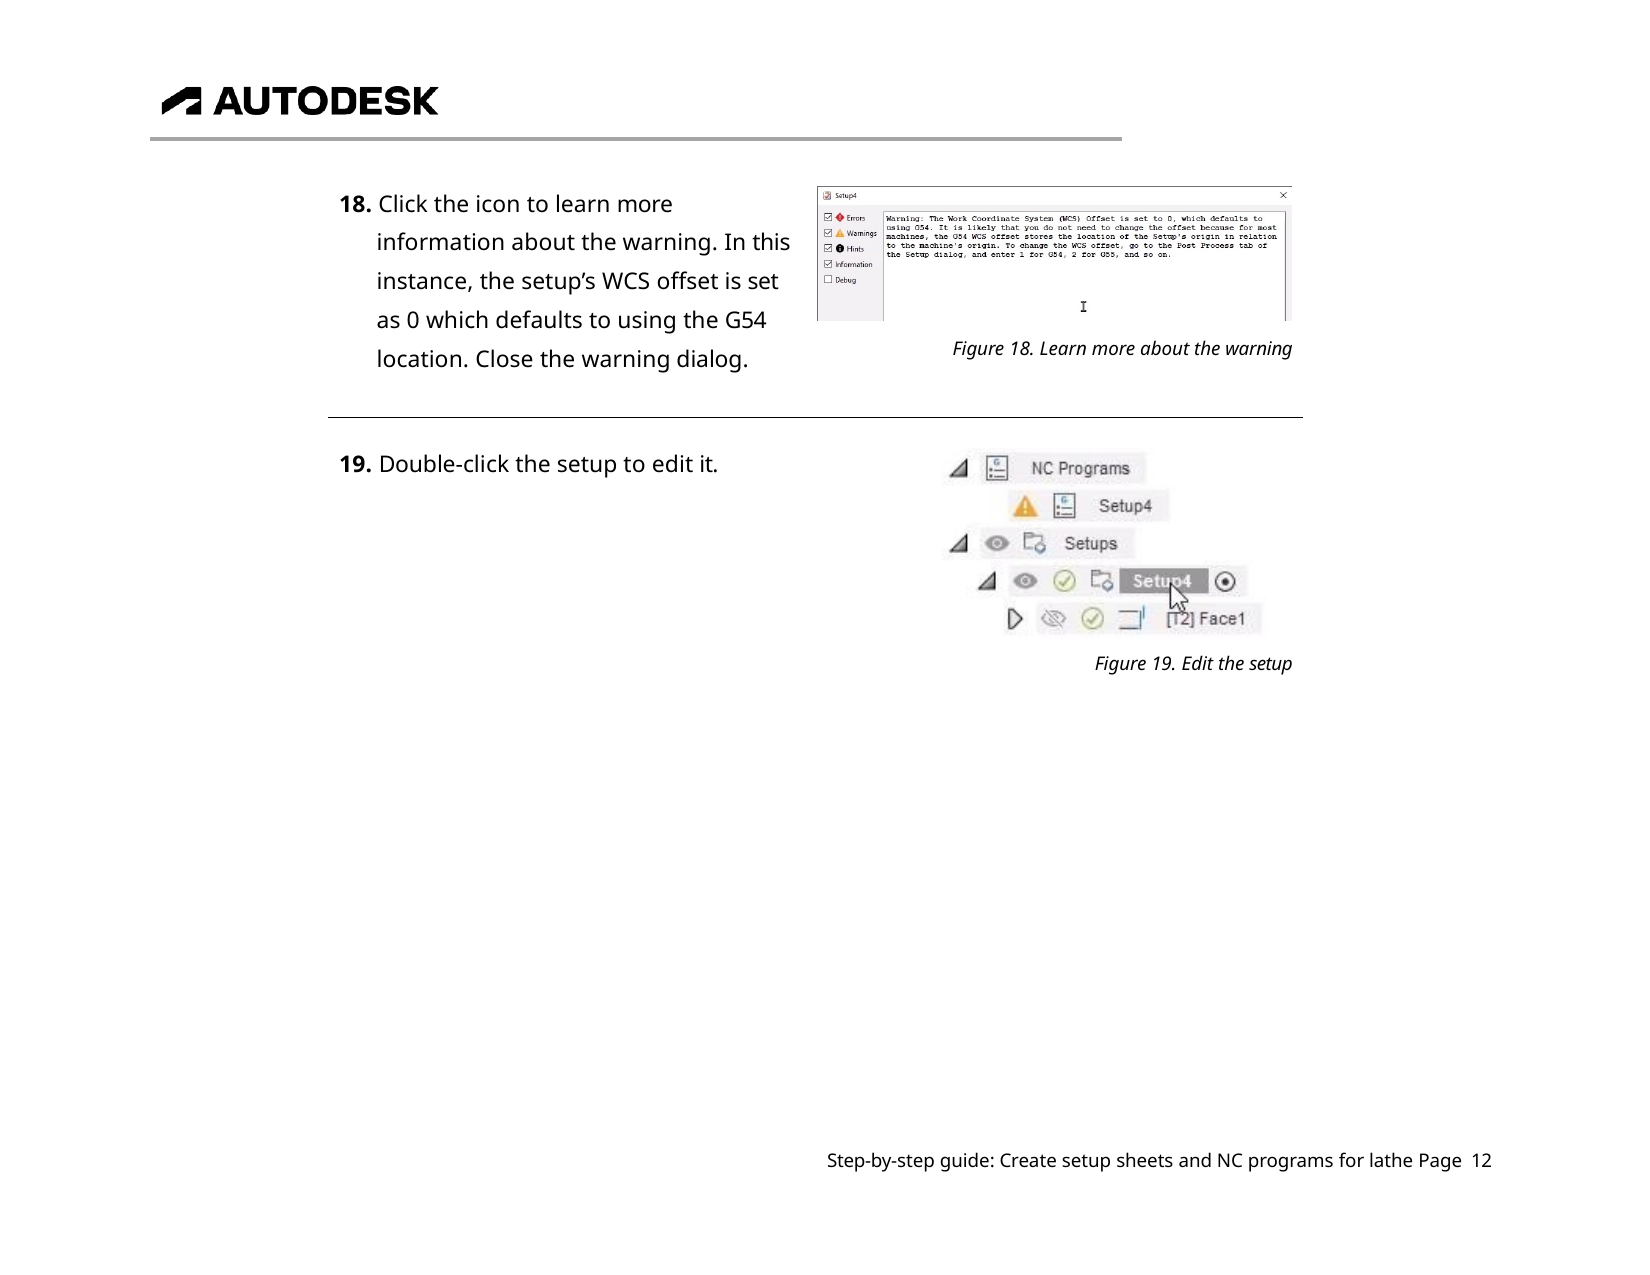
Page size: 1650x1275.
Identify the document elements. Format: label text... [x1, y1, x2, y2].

picture [941, 448, 1267, 640]
slide_number Step-by-step guide: Create setup sheets and NC programs for lathe Page 10 [825, 1145, 1509, 1275]
picture [161, 86, 439, 115]
table_cell Figure 19. Edit the setup [805, 418, 1303, 685]
table_header 18. Click the icon to learn more information about the warning. In this instance, the setup’s WCS offset is set as 0 which defaults to using the G54 location. Close the warning dialog. [328, 187, 805, 417]
table_cell 19. Double-click the setup to edit it. [328, 418, 805, 685]
table_header Figure 18. Learn more about the warning [805, 187, 1303, 417]
picture [817, 186, 1293, 322]
